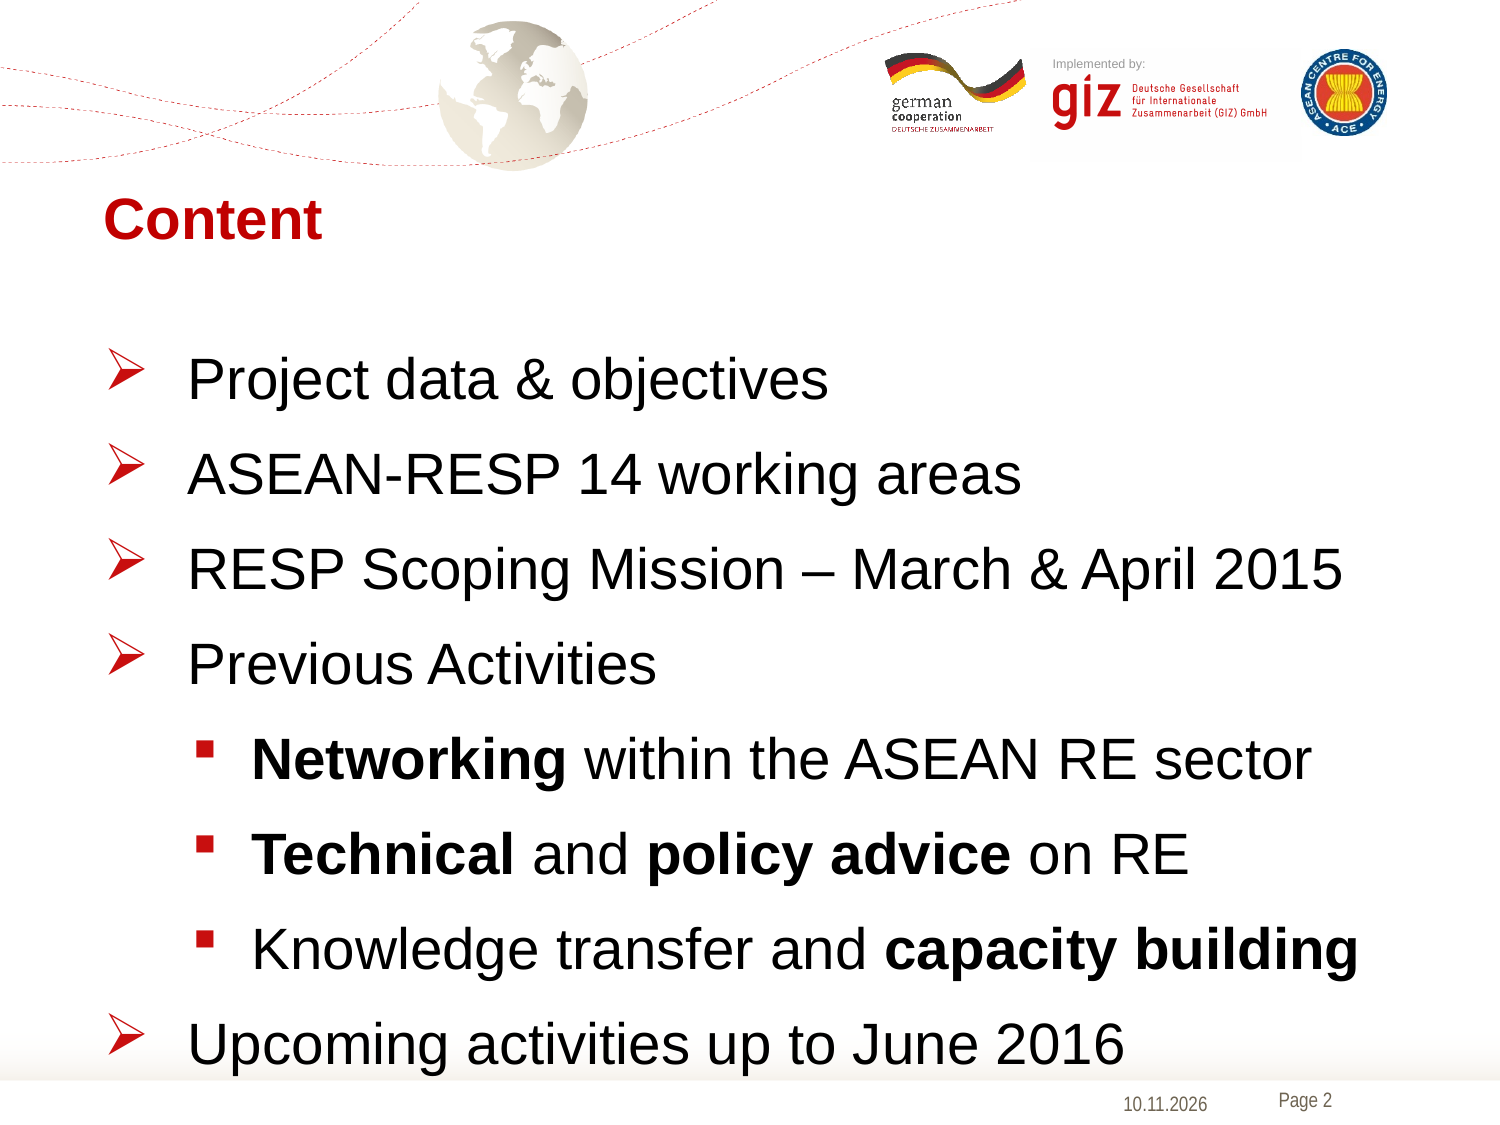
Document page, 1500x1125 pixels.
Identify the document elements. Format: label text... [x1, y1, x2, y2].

picture [0, 959, 1500, 1081]
picture [0, 0, 1500, 184]
text_box Project data & objectives ASEAN-RESP 14 working areas RESP Scoping Mission – March & April 2015 Previous Activities Networking within the ASEAN RE sector Technical and policy advice on RE Knowledge transfer and capacity building Upcoming activities up to June 2016 [88, 333, 1416, 1036]
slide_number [1108, 1082, 1322, 1125]
text_box Content [88, 173, 1457, 275]
